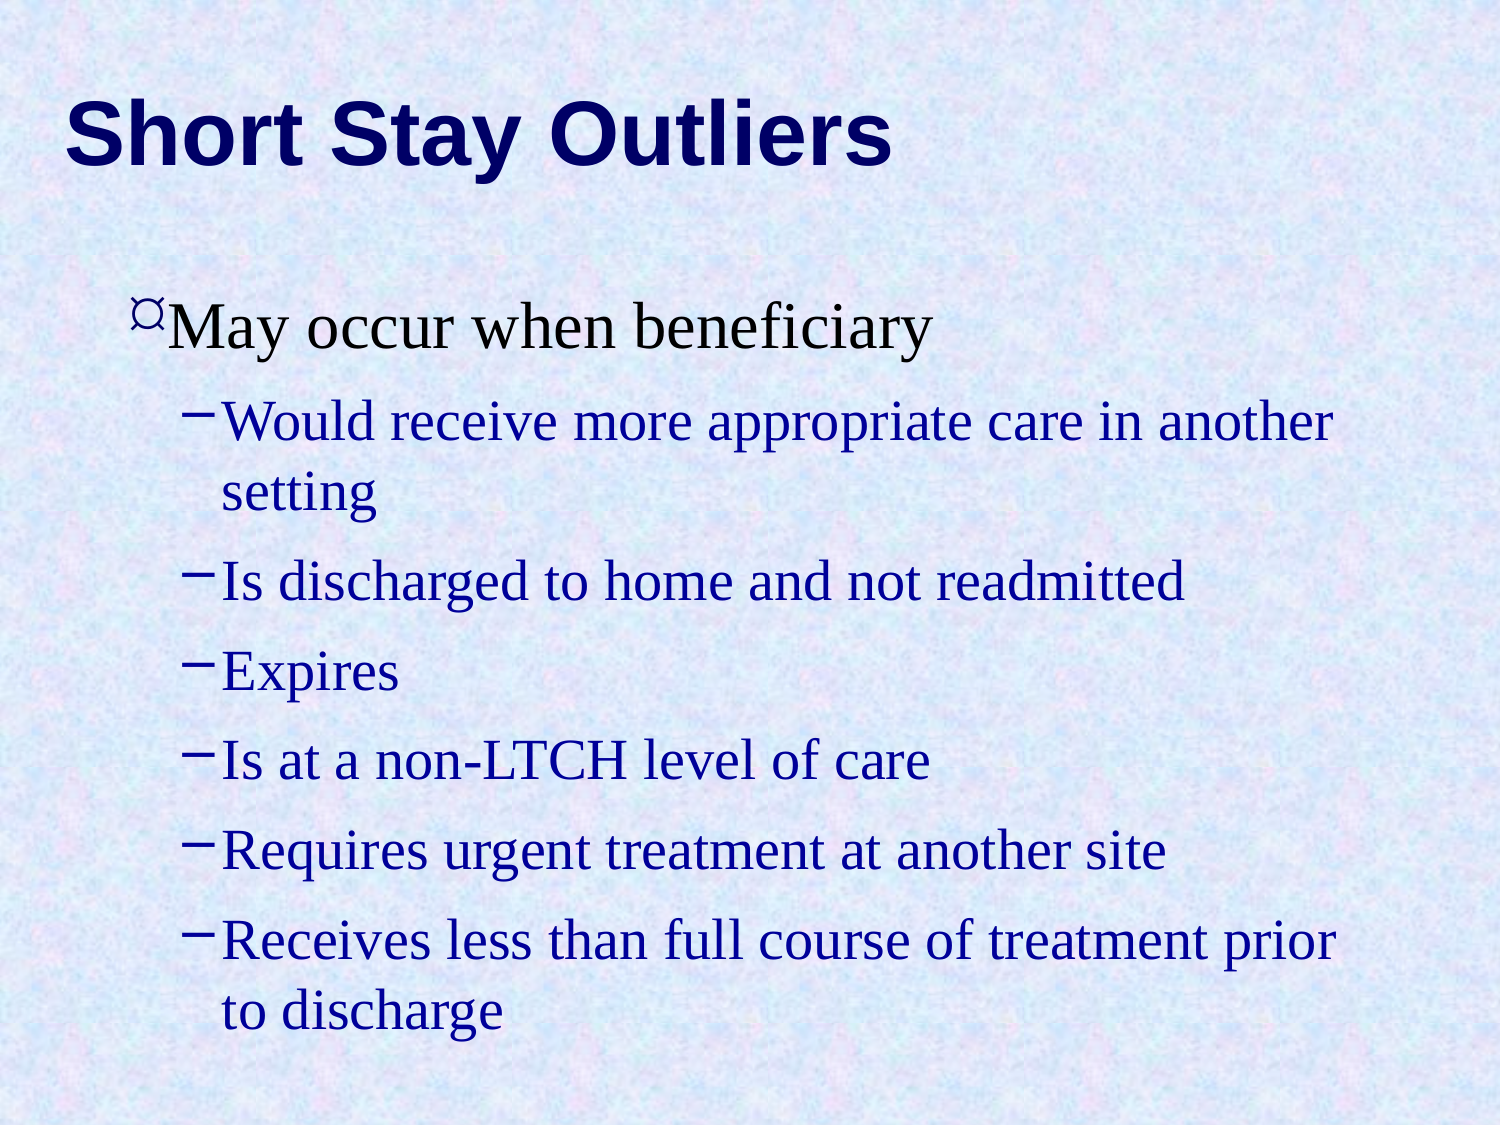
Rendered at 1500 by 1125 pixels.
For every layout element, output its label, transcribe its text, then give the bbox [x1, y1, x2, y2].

title Short Stay Outliers [50, 37, 1450, 238]
list May occur when beneficiary Would receive more appropriate care in another setting Is discharged to home and not readmitted Expires Is at a non-LTCH level of care Requires urgent treatment at another site Receives less than full course of treatment prior to discharge [112, 275, 1375, 1050]
